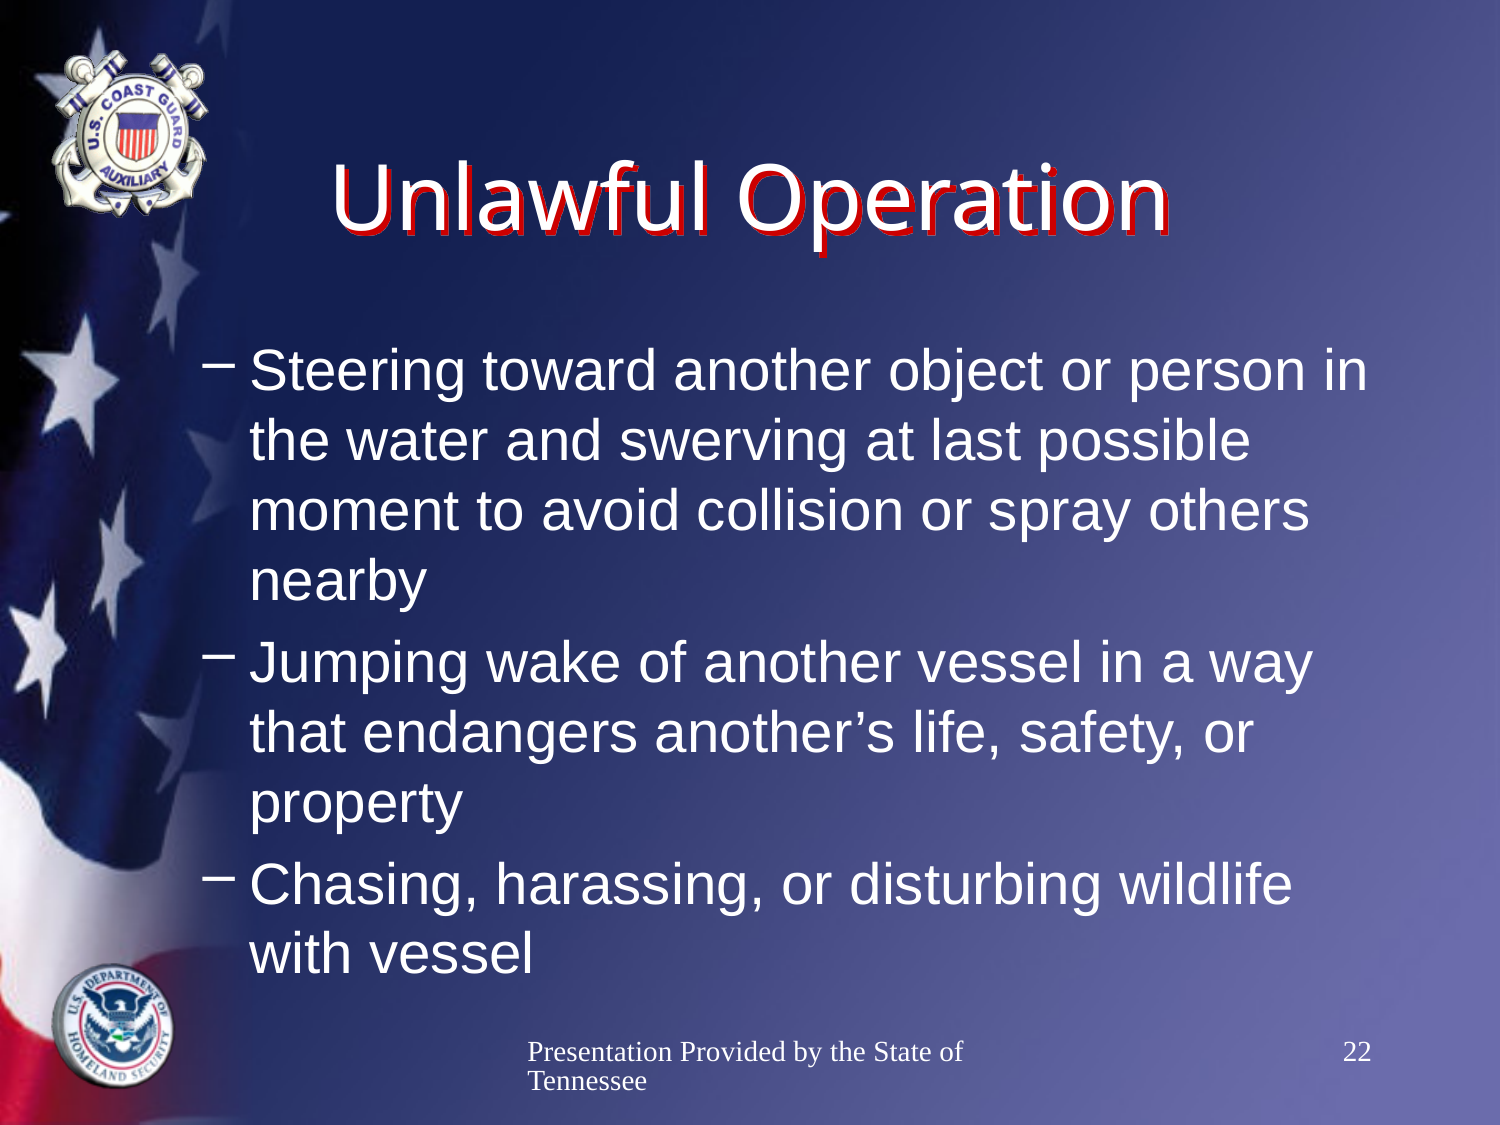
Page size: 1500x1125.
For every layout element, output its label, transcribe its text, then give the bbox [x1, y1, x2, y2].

title Unlawful Operation [112, 99, 1388, 288]
slide_number 22 [1074, 1025, 1388, 1100]
list Steering toward another object or person in the water and swerving at last possible moment to avoid collision or spray others nearby Jumping wake of another vessel in a way that endangers another’s life, safety, or property Chasing, harassing, or disturbing wildlife with vessel [112, 324, 1388, 1000]
picture [0, 0, 1500, 1125]
footer Presentation Provided by the State of Tennessee [512, 1025, 988, 1100]
